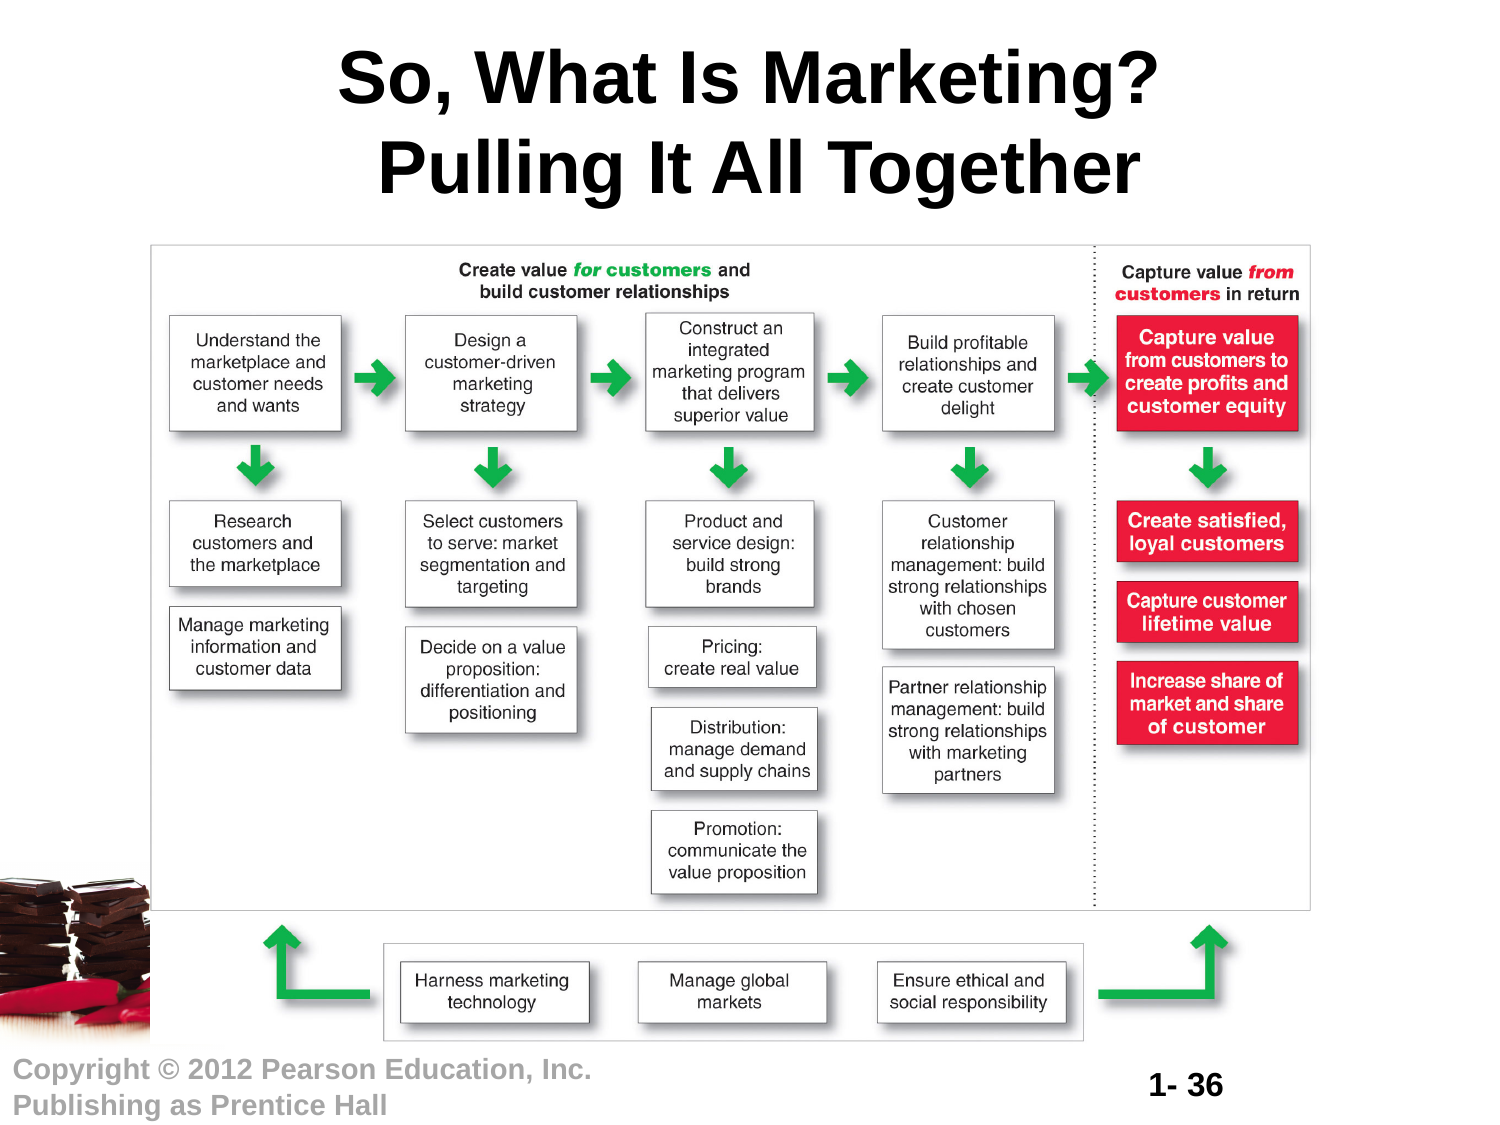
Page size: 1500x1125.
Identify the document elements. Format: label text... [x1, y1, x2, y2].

title So, What Is Marketing? Pulling It All Together [112, 24, 1388, 213]
picture [0, 237, 1319, 1050]
